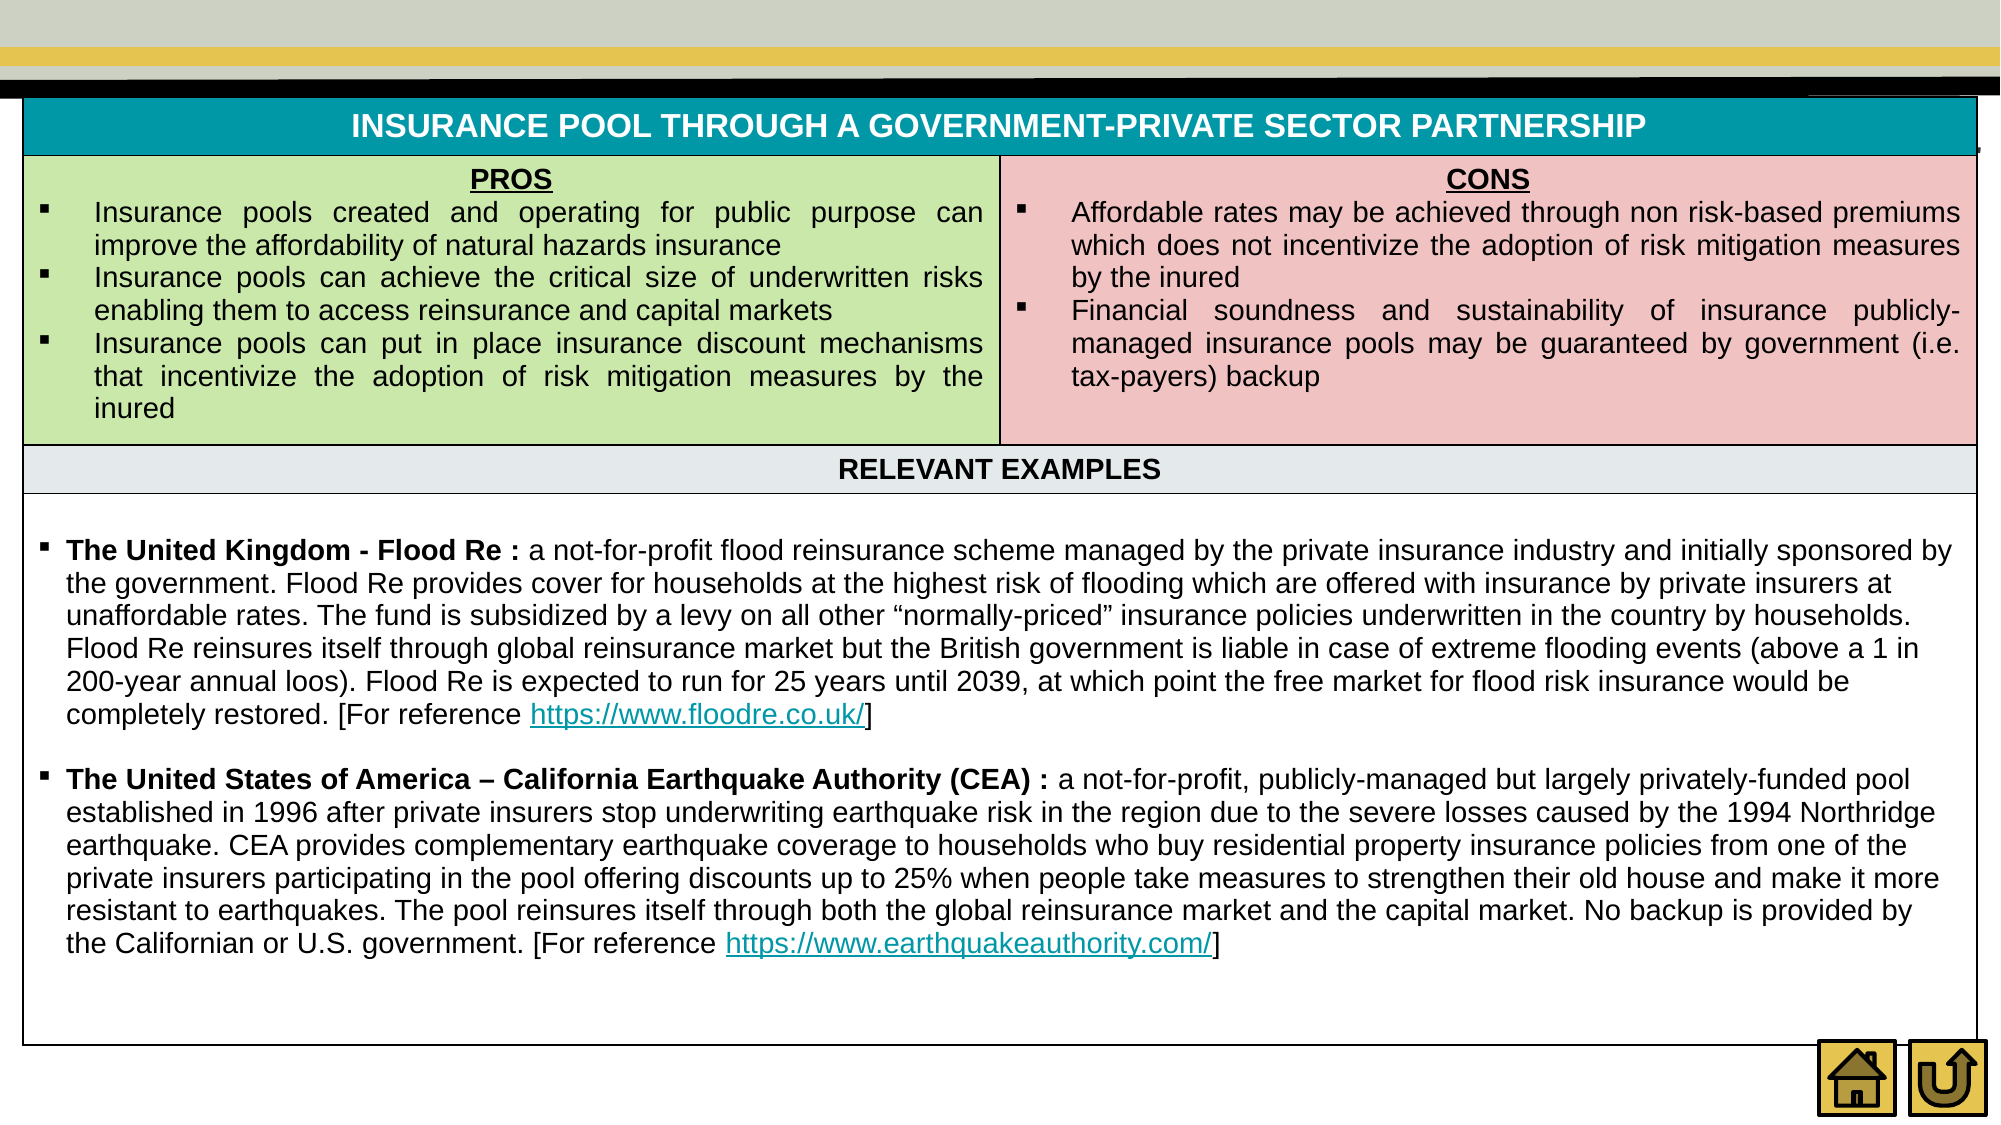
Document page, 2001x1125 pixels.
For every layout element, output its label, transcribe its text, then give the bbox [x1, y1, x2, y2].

table_cell PROS Insurance pools created and operating for public purpose can improve the affordability of natural hazards insurance Insurance pools can achieve the critical size of underwritten risks enabling them to access reinsurance and capital markets Insurance pools can put in place insurance discount mechanisms that incentivize the adoption of risk mitigation measures by the inured [24, 156, 999, 444]
text_box [1817, 1039, 1897, 1117]
table_cell RELEVANT EXAMPLES [24, 446, 1976, 493]
table_cell CONS Affordable rates may be achieved through non risk-based premiums which does not incentivize the adoption of risk mitigation measures by the inured Financial soundness and sustainability of insurance publicly-managed insurance pools may be guaranteed by government (i.e. tax-payers) backup [1001, 156, 1976, 444]
table_header INSURANCE POOL THROUGH A GOVERNMENT-PRIVATE SECTOR PARTNERSHIP [24, 98, 1976, 155]
table_cell The United Kingdom - Flood Re : a not-for-profit flood reinsurance scheme managed by the private insurance industry and initially sponsored by the government. Flood Re provides cover for households at the highest risk of flooding which are offered with insurance by private insurers at unaffordable rates. The fund is subsidized by a levy on all other “normally-priced” insurance policies underwritten in the country by households. Flood Re reinsures itself through global reinsurance market but the British government is liable in case of extreme flooding events (above a 1 in 200-year annual loos). Flood Re is expected to run for 25 years until 2039, at which point the free market for flood risk insurance would be completely restored. [For reference https://www.floodre.co.uk/] The United States of America – California Earthquake Authority (CEA) : a not-for-profit, publicly-managed but largely privately-funded pool established in 1996 after private insurers stop underwriting earthquake risk in the region due to the severe losses caused by the 1994 Northridge earthquake. CEA provides complementary earthquake coverage to households who buy residential property insurance policies from one of the private insurers participating in the pool offering discounts up to 25% when people take measures to strengthen their old house and make it more resistant to earthquakes. The pool reinsures itself through both the global reinsurance market and the capital market. No backup is provided by the Californian or U.S. government. [For reference https://www.earthquakeauthority.com/] [24, 494, 1976, 1044]
text_box [1908, 1039, 1988, 1117]
